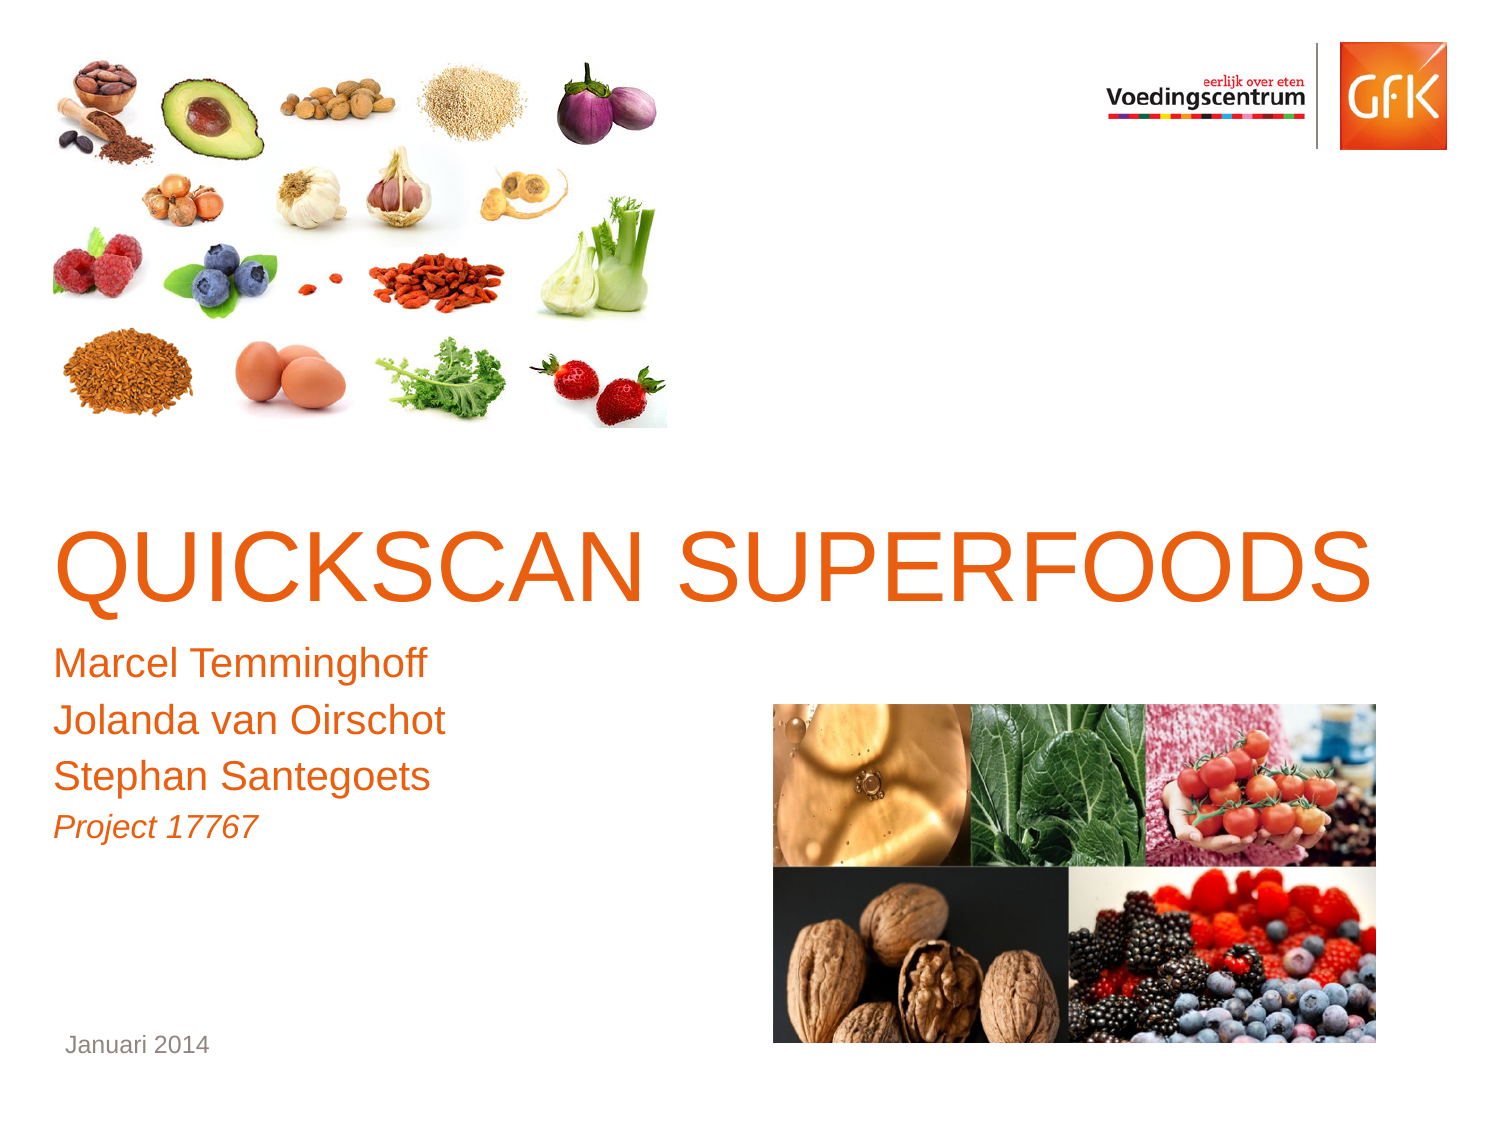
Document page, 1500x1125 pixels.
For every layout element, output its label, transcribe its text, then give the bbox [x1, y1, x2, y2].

subtitle Marcel Temminghoff Jolanda van Oirschot Stephan Santegoets Project 17767 [53, 633, 1447, 870]
picture [52, 54, 668, 428]
picture [1340, 42, 1447, 150]
title Quickscan superfoods [53, 361, 1447, 622]
picture [773, 703, 1377, 1044]
list Januari 2014 [64, 1022, 1459, 1059]
picture [1104, 73, 1306, 120]
